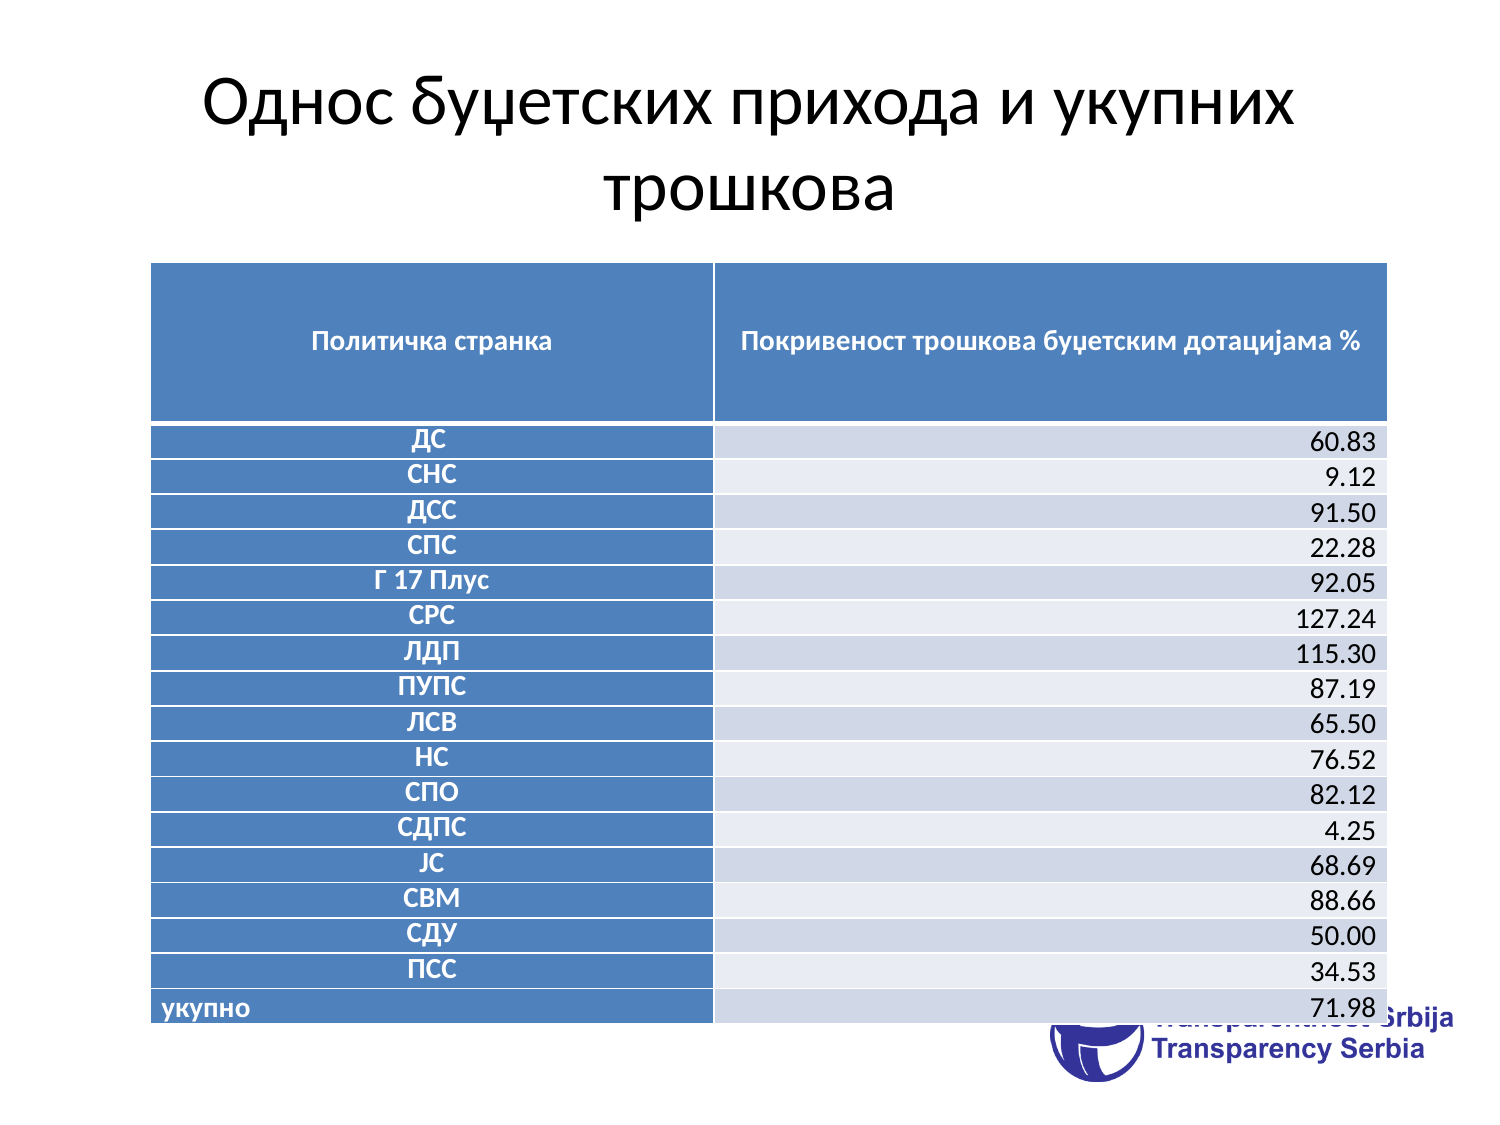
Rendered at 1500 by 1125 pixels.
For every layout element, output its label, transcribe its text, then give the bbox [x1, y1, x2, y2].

table_cell ЛДП [151, 636, 713, 670]
table_cell 76.52 [715, 742, 1387, 776]
table_cell НС [151, 742, 713, 776]
table_header Политичка странка [151, 263, 713, 421]
table_cell ЛСВ [151, 707, 713, 740]
table_cell СДПС [151, 813, 713, 846]
table_cell 88.66 [715, 883, 1387, 917]
table_cell укупно [151, 989, 713, 1023]
table_cell 60.83 [715, 426, 1387, 458]
table_cell СНС [151, 460, 713, 493]
table_cell ПУПС [151, 672, 713, 705]
table_cell 115.30 [715, 636, 1387, 670]
table_cell 4.25 [715, 813, 1387, 846]
table_cell 34.53 [715, 954, 1387, 988]
table_cell 68.69 [715, 848, 1387, 882]
table_cell 87.19 [715, 672, 1387, 705]
picture [1050, 987, 1453, 1082]
table_cell 82.12 [715, 777, 1387, 811]
table_header Покривеност трошкова буџетским дотацијама % [715, 263, 1387, 421]
table_cell 71.98 [715, 989, 1387, 1023]
table_cell СПО [151, 777, 713, 811]
table_cell ДСС [151, 495, 713, 528]
table_cell 127.24 [715, 601, 1387, 634]
table_cell 50.00 [715, 919, 1387, 952]
table_cell 22.28 [715, 530, 1387, 564]
table_cell 65.50 [715, 707, 1387, 740]
title Однос буџетских прихода и укупних трошкова [75, 45, 1425, 233]
table_cell СРС [151, 601, 713, 634]
table_cell СДУ [151, 919, 713, 952]
table_cell 91.50 [715, 495, 1387, 528]
table_cell СПС [151, 530, 713, 564]
table_cell 92.05 [715, 566, 1387, 599]
table_cell ДС [151, 426, 713, 458]
table_cell Г 17 Плус [151, 566, 713, 599]
table_cell 9.12 [715, 460, 1387, 493]
table_cell СВМ [151, 883, 713, 917]
table_cell ПСС [151, 954, 713, 988]
table_cell ЈС [151, 848, 713, 882]
